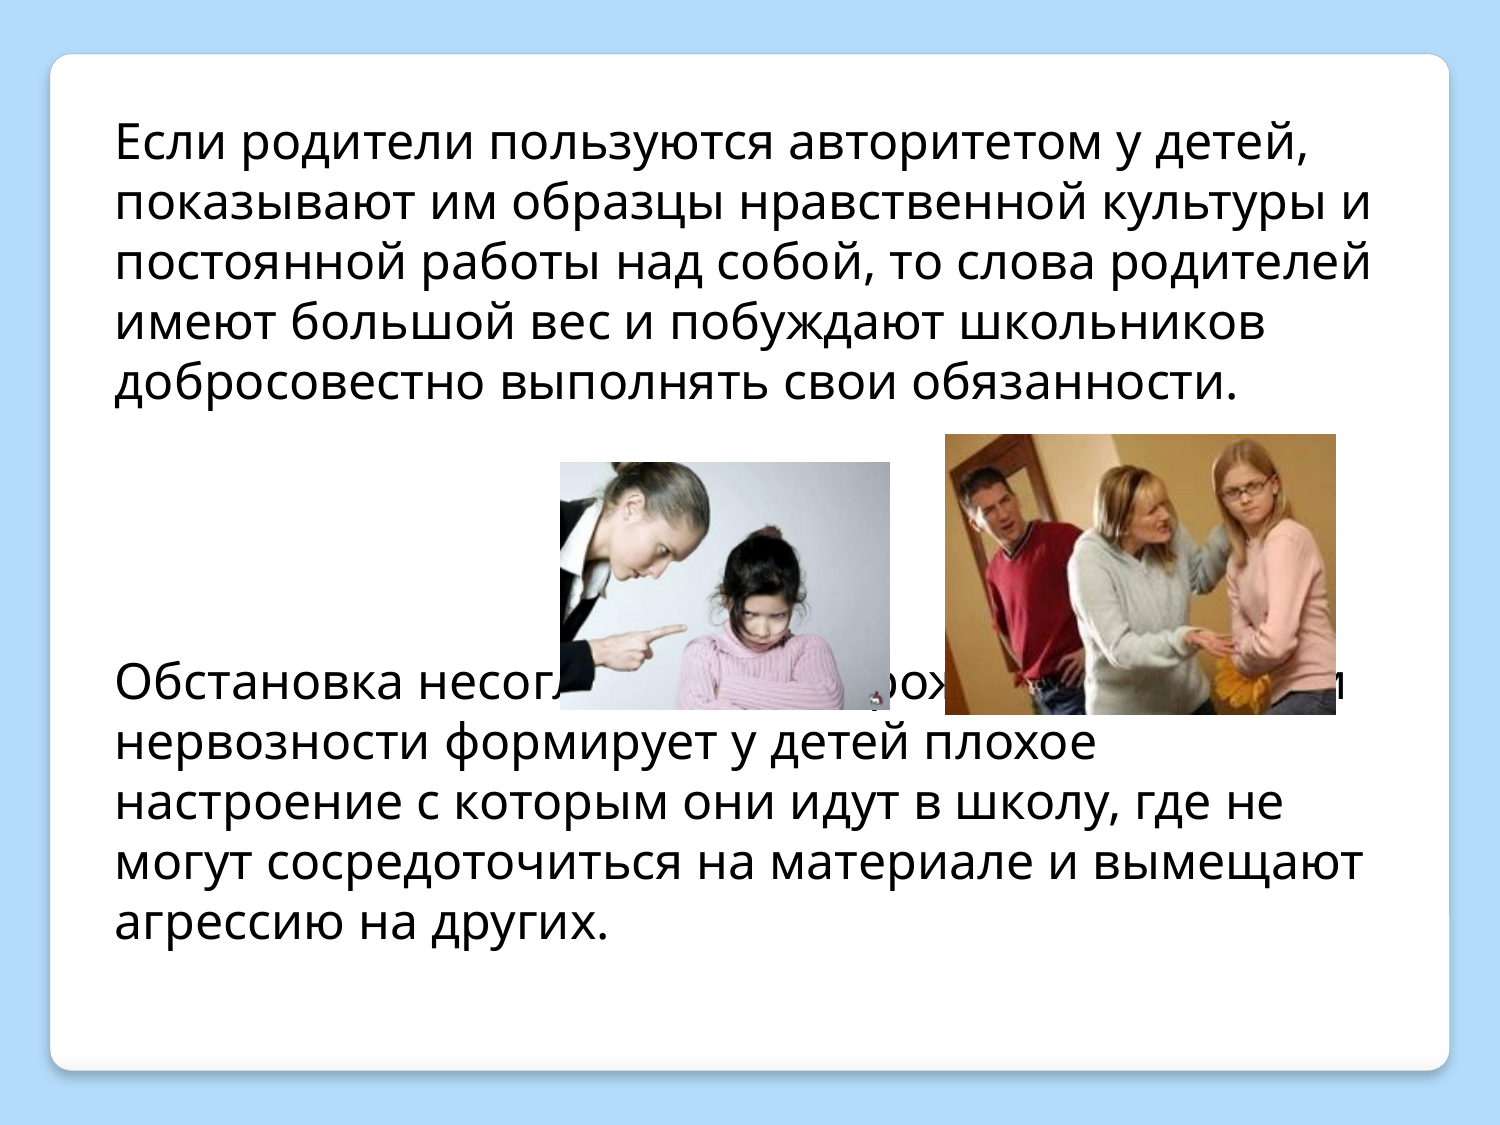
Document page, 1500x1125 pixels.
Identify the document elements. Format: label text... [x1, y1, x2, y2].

picture [945, 434, 1337, 715]
picture [560, 462, 891, 710]
text_box Если родители пользуются авторитетом у детей, показывают им образцы нравственной культуры и постоянной работы над собой, то слова родителей имеют большой вес и побуждают школьников добросовестно выполнять свои обязанности. Обстановка несогласия, недоброжелательности и нервозности формирует у детей плохое настроение с которым они идут в школу, где не могут сосредоточиться на материале и вымещают агрессию на других. [100, 101, 1412, 957]
